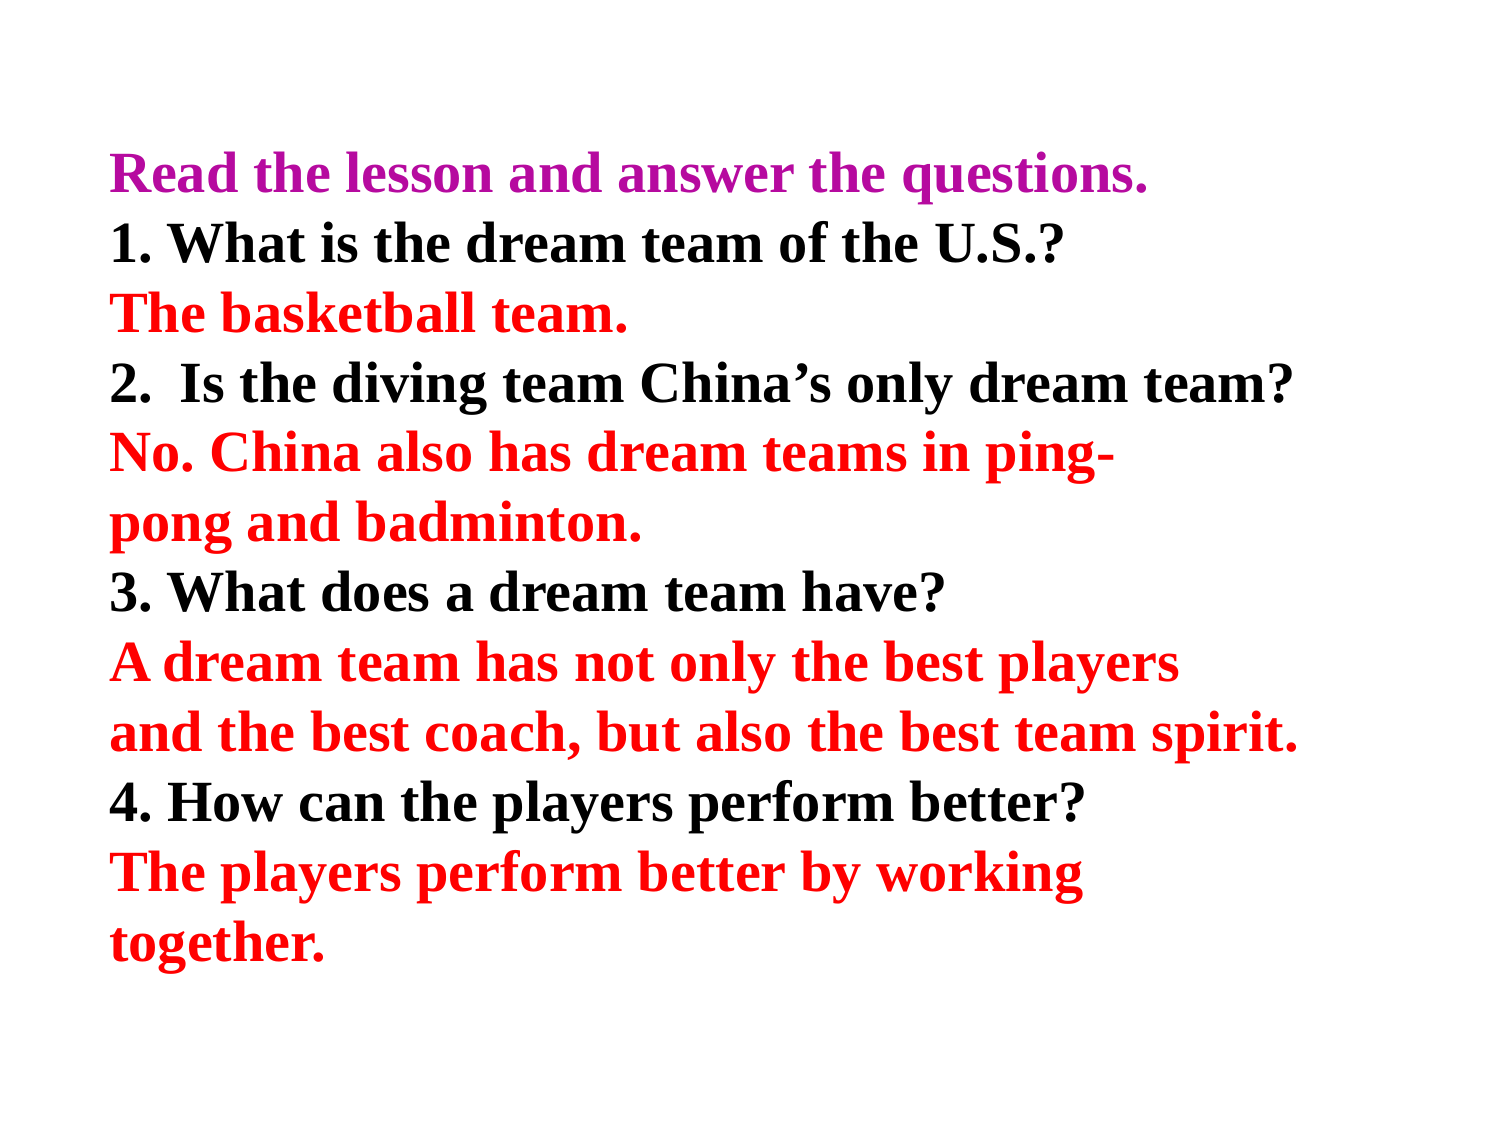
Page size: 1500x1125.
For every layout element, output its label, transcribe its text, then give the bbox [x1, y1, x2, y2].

text_box Read the lesson and answer the questions. 1. What is the dream team of the U.S.? The basketball team. Is the diving team China’s only dream team? No. China also has dream teams in ping- pong and badminton. 3. What does a dream team have? A dream team has not only the best players and the best coach, but also the best team spirit. 4. How can the players perform better? The players perform better by working together. [94, 98, 1489, 981]
